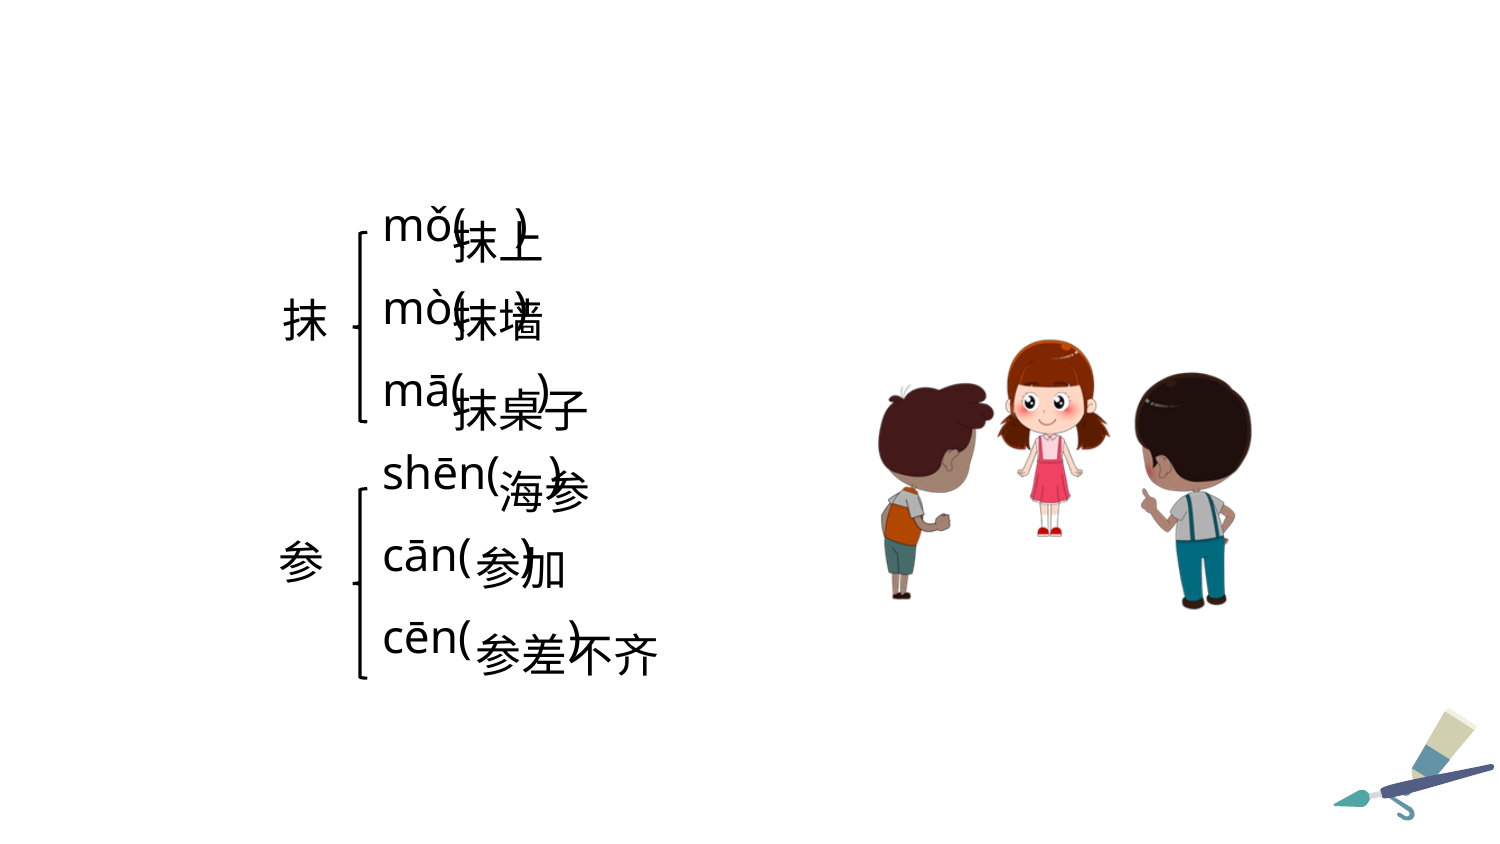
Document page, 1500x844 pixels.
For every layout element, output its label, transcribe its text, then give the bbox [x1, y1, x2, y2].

text_box 参加 [460, 532, 583, 603]
text_box 参 [263, 526, 309, 597]
text_box 抹上 [437, 206, 559, 276]
text_box 抹桌子 [437, 374, 605, 445]
text_box 海参 [484, 455, 606, 526]
text_box [352, 231, 368, 423]
text_box [352, 488, 368, 679]
picture [868, 270, 1262, 679]
text_box 参差不齐 [460, 619, 674, 689]
text_box 抹 [267, 283, 305, 354]
text_box mǒ( ) mò( ) mā( ) shēn( ) cān( ) cēn( ) [367, 106, 780, 671]
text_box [1358, 708, 1481, 844]
text_box 抹墙 [437, 283, 559, 354]
